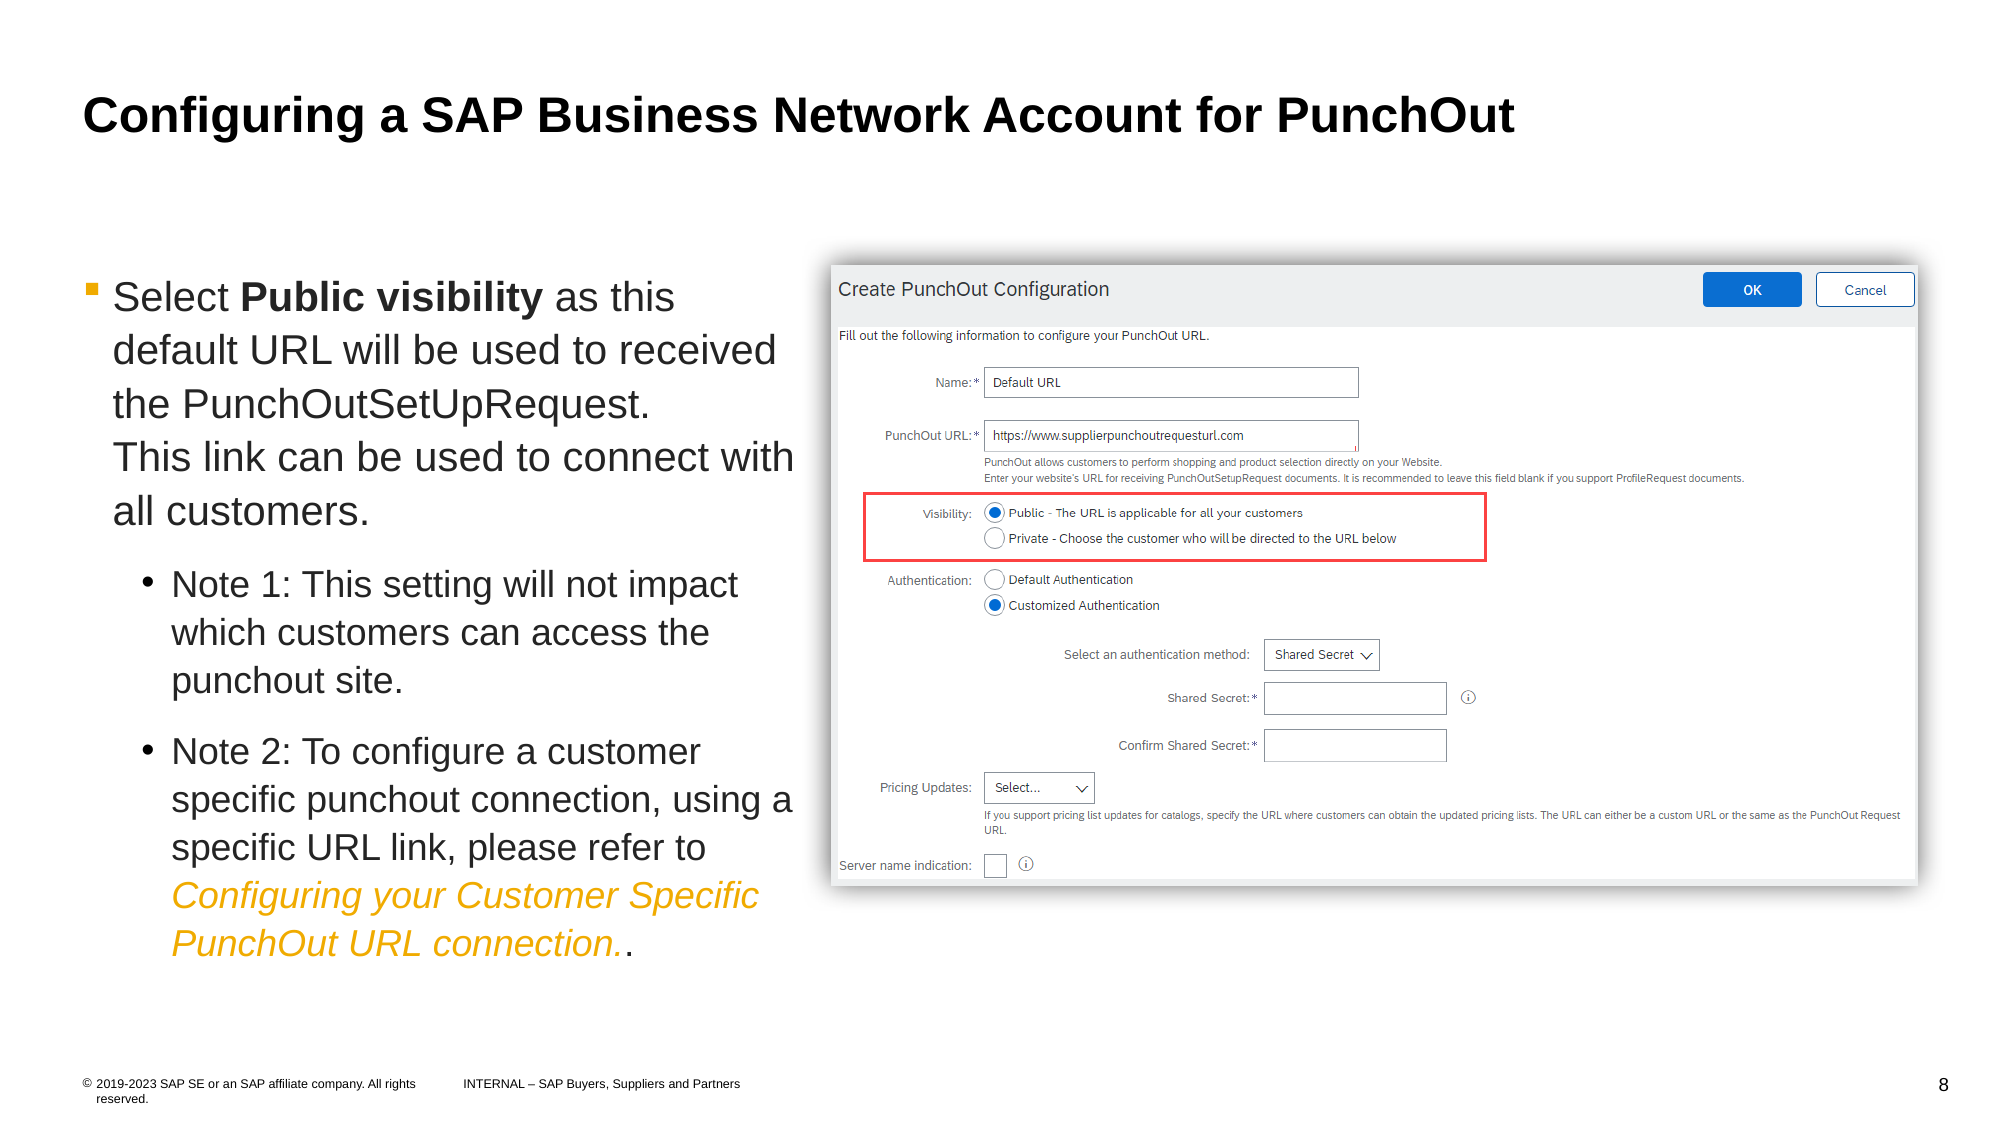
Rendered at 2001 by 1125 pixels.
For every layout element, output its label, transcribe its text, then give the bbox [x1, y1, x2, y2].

picture [831, 265, 1918, 886]
list Select Public visibility as this default URL will be used to received the PunchOutSetUpRequest. This link can be used to connect with all customers. Note 1: This setting will not impact which customers can access the punchout site. Note 2: To configure a customer specific punchout connection, using a specific URL link, please refer to Configuring your Customer Specific PunchOut URL connection.. [82, 265, 804, 1040]
title Configuring a SAP Business Network Account for PunchOut [82, 82, 1918, 144]
